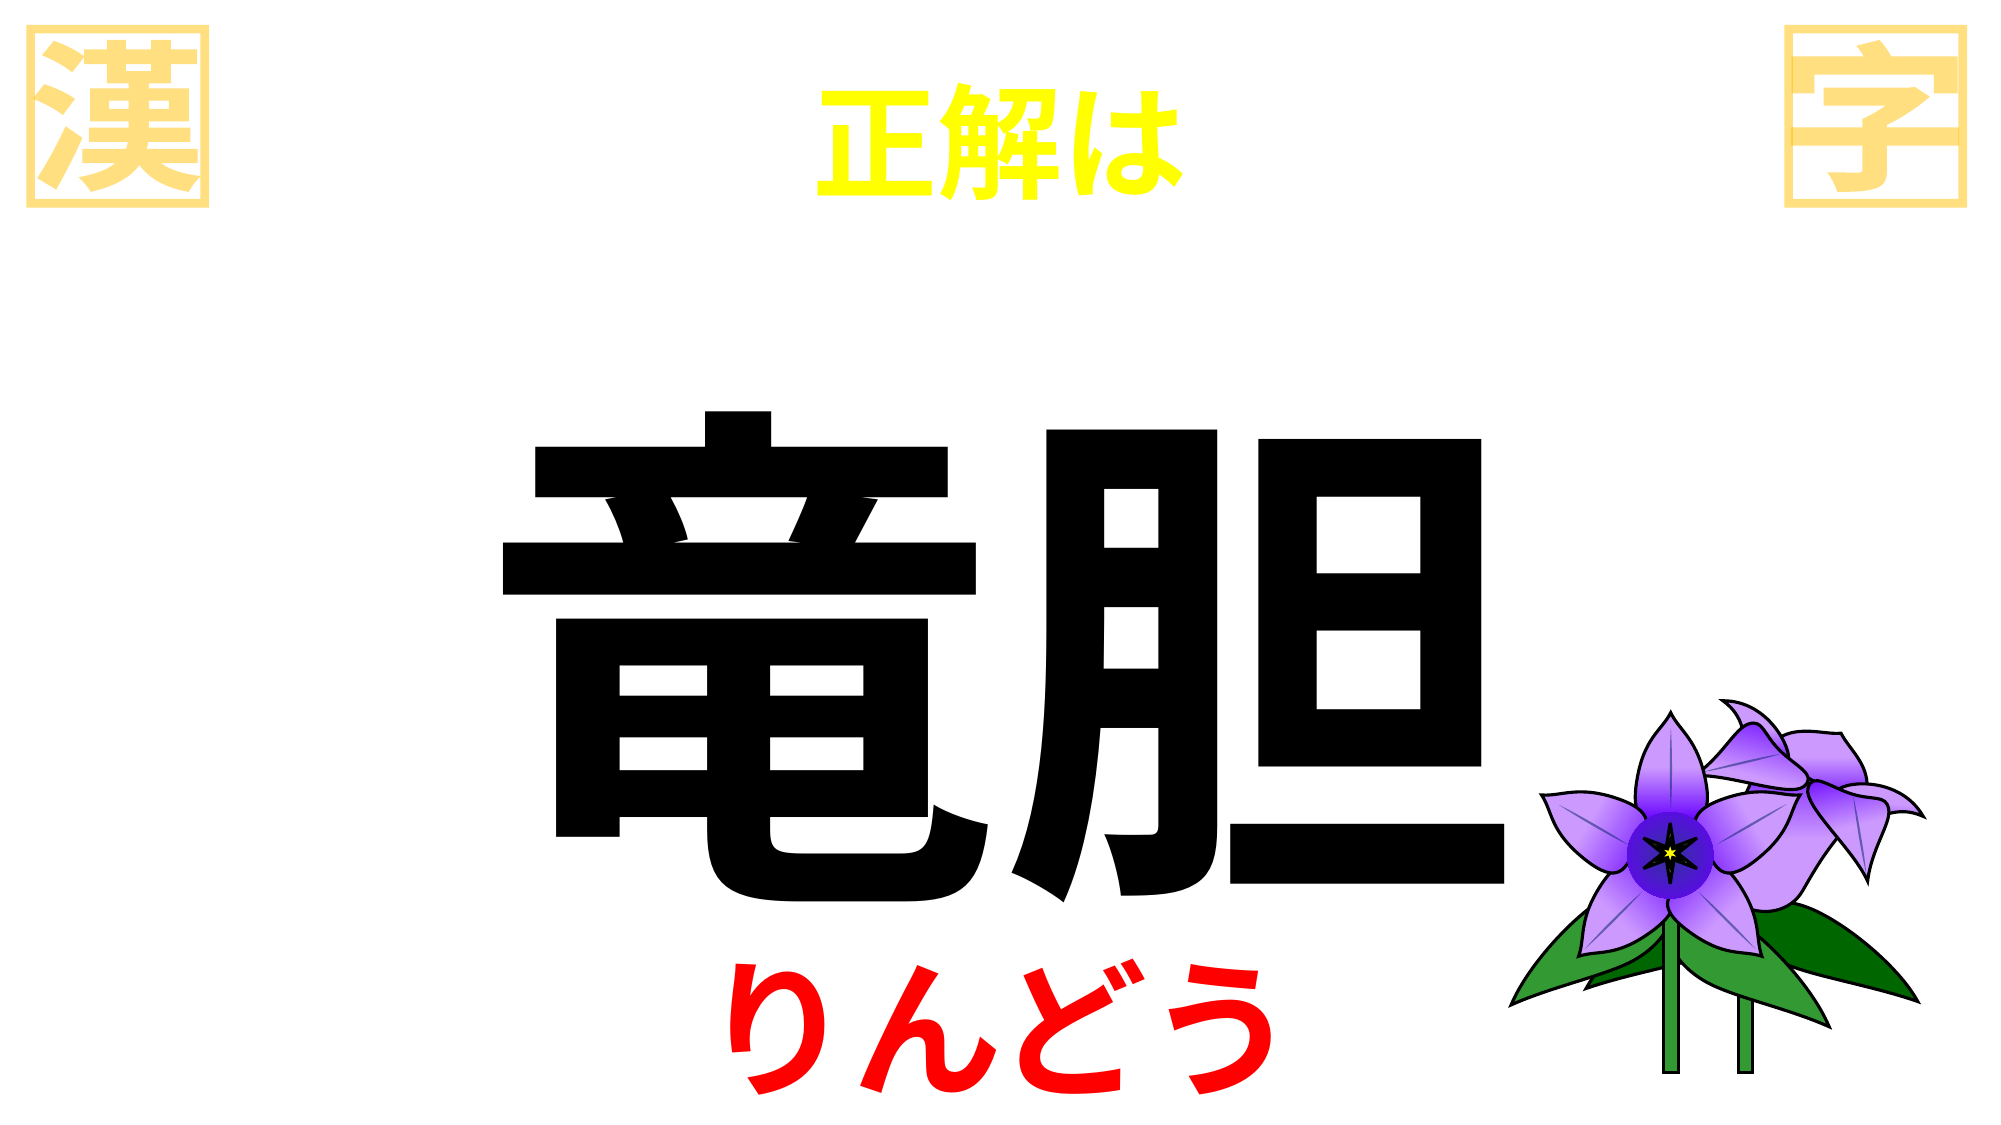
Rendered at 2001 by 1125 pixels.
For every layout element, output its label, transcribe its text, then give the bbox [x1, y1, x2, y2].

text_box 竜胆 [464, 326, 1536, 966]
text_box りんどう [0, 928, 2000, 1123]
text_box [1511, 712, 1918, 1073]
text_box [26, 24, 210, 208]
text_box 正解は [0, 57, 2000, 222]
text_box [1784, 24, 1968, 208]
